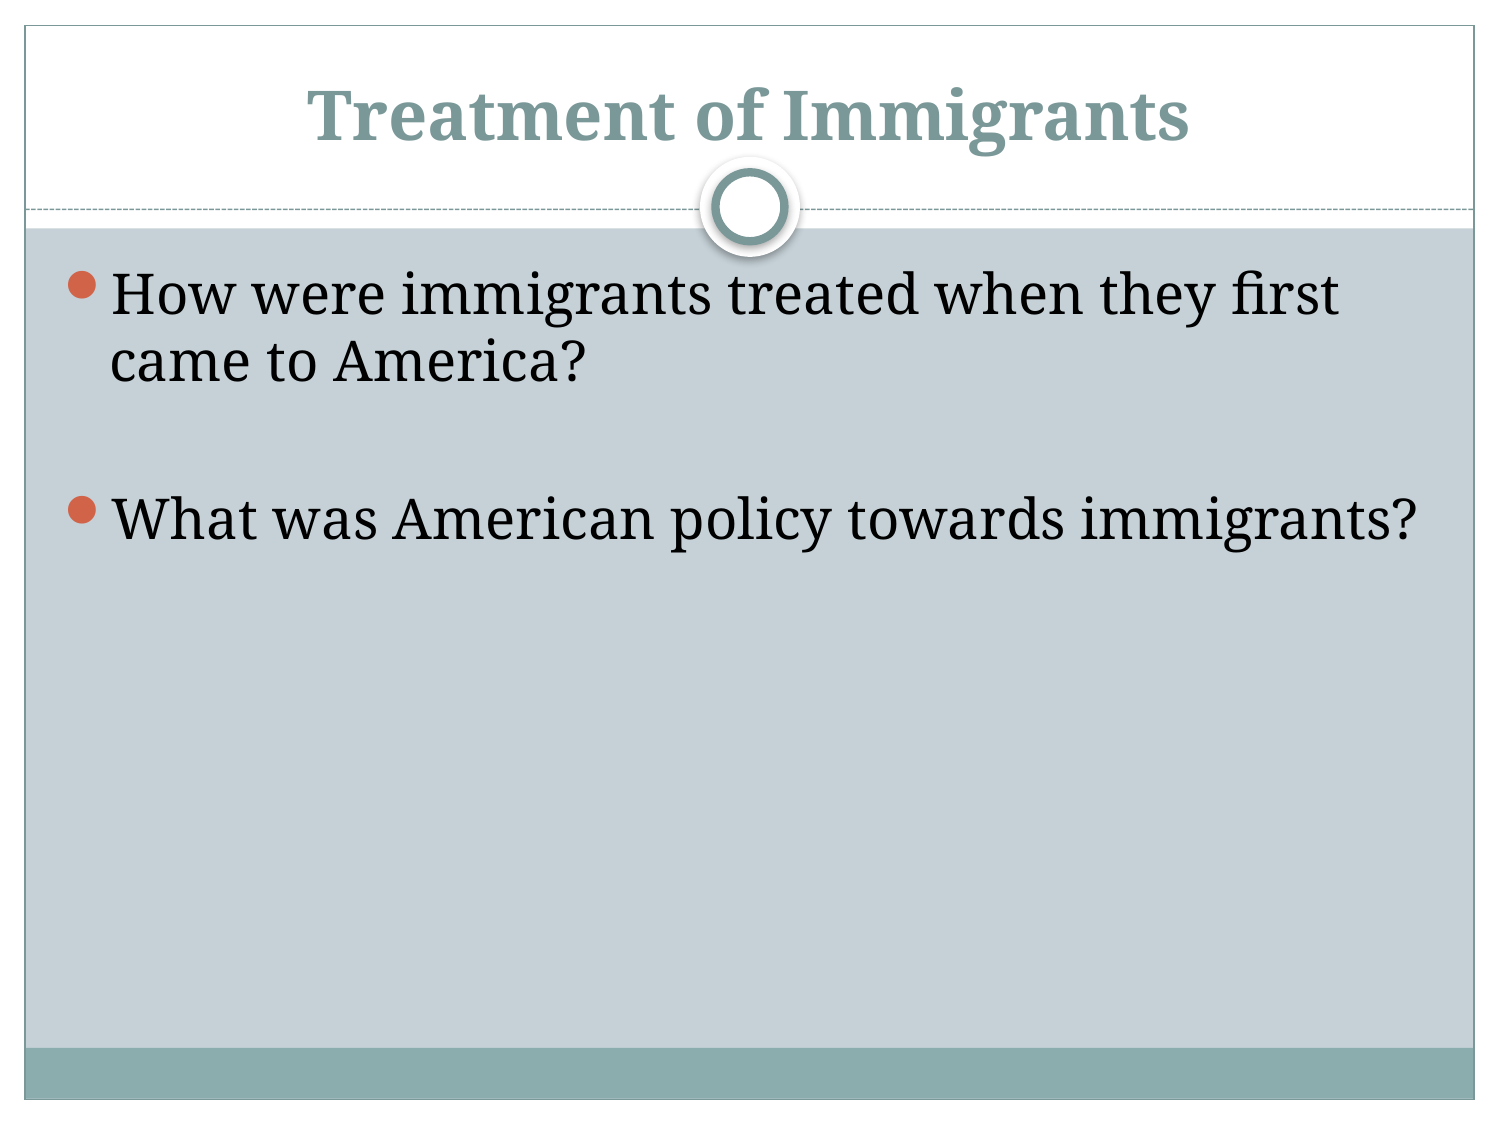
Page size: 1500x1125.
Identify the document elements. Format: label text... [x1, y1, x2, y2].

title Treatment of Immigrants [49, 37, 1450, 162]
list How were immigrants treated when they first came to America? What was American policy towards immigrants? [49, 250, 1445, 1001]
